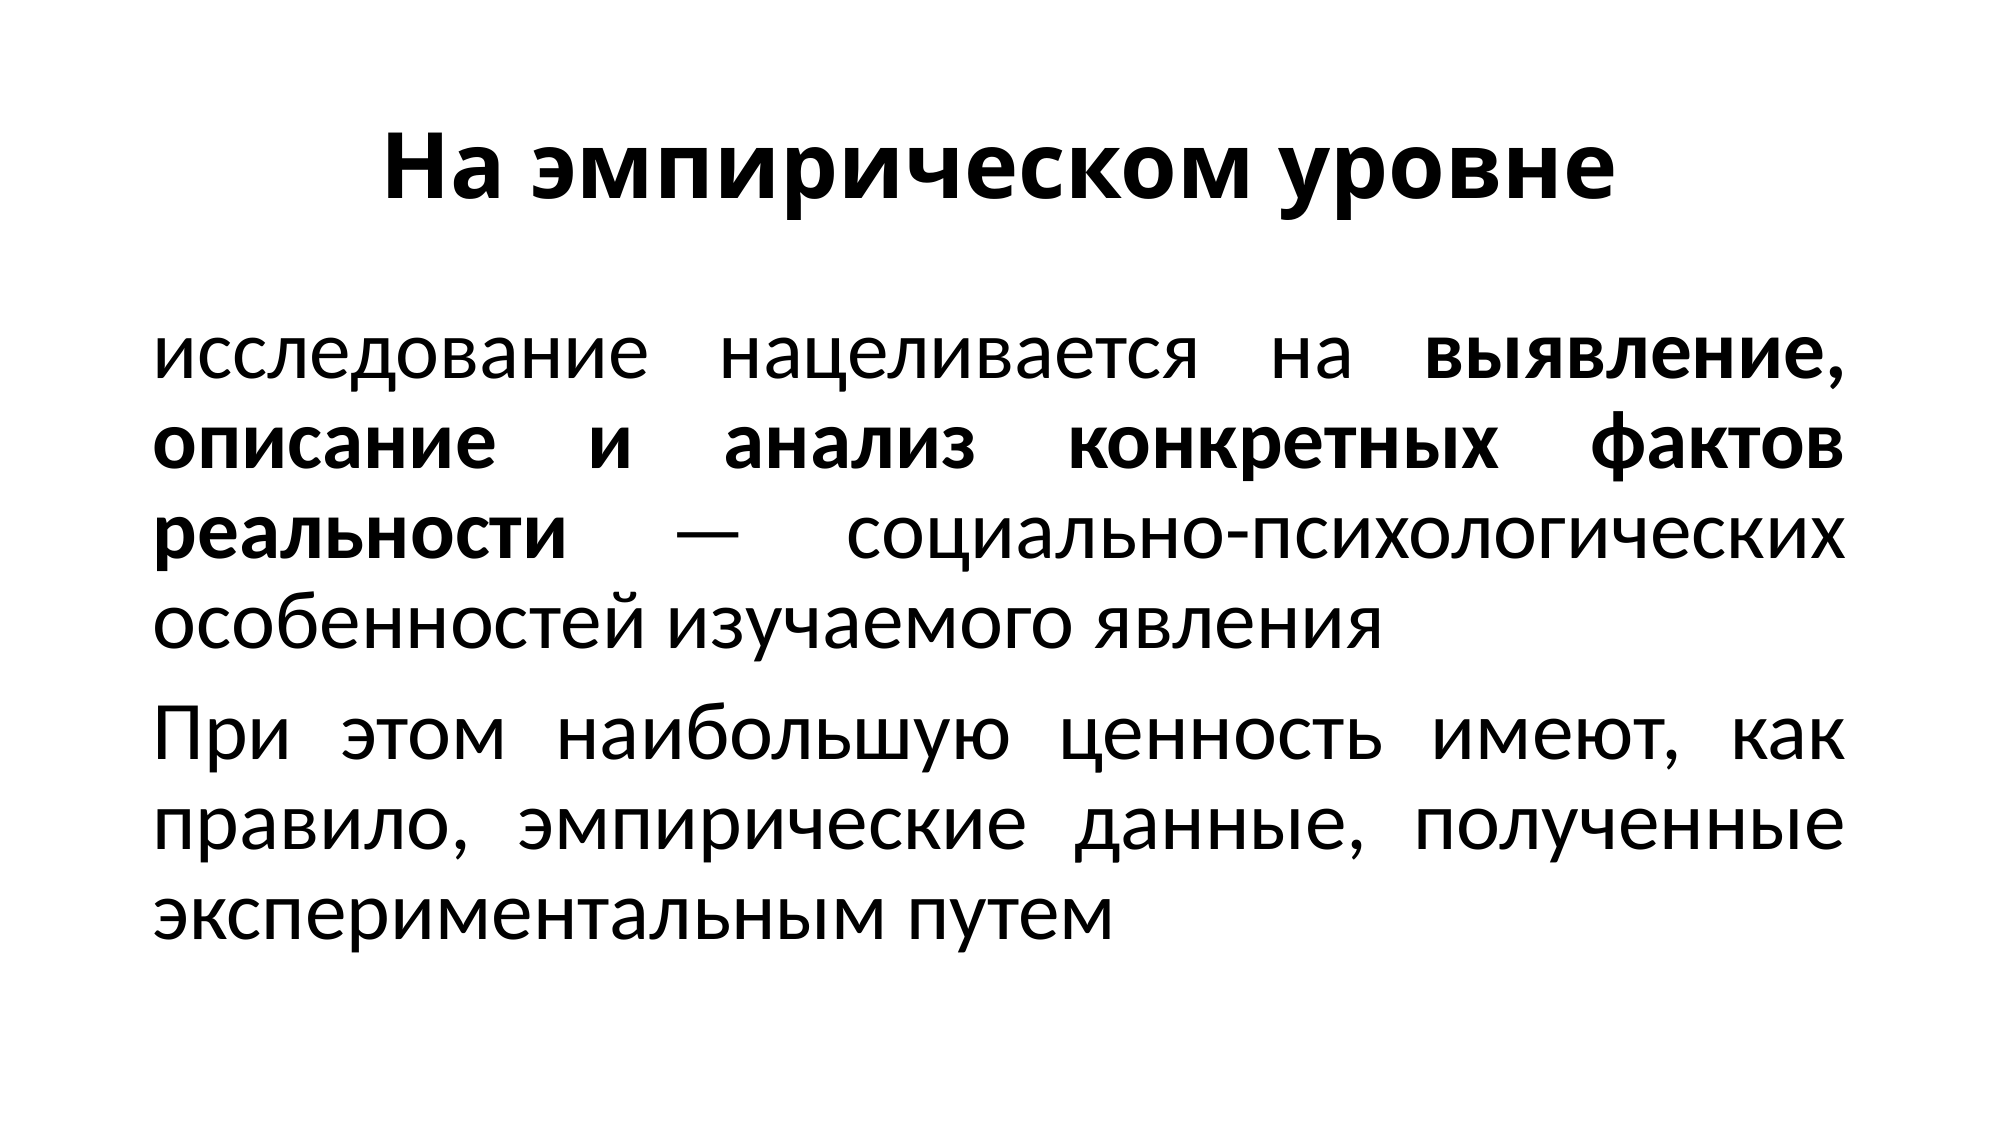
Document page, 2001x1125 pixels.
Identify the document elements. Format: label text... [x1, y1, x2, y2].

list исследование нацеливается на выявление, описание и анализ конкретных фактов реальности — социально-психологических особенностей изучаемого явления При этом наибольшую ценность имеют, как правило, эмпирические данные, полученные экспериментальным путем [137, 299, 1863, 1014]
title На эмпирическом уровне [137, 59, 1863, 278]
